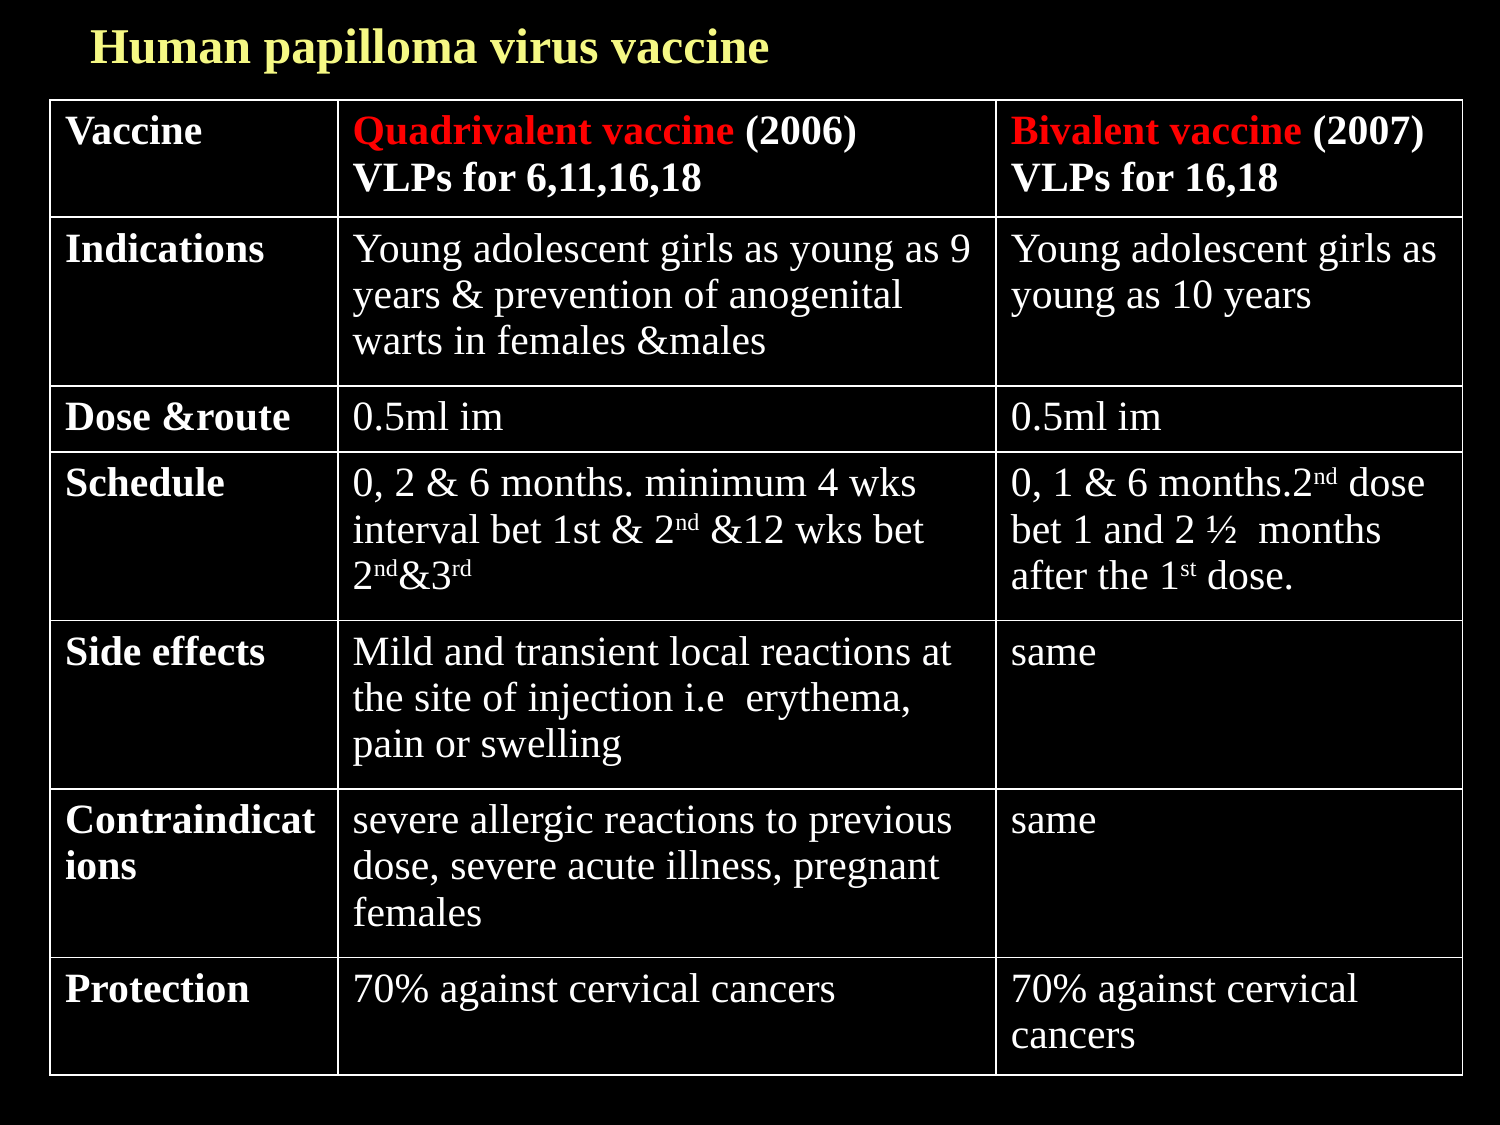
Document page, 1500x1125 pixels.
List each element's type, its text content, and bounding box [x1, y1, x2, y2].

table_cell Dose &route [51, 387, 337, 451]
table_cell same [997, 790, 1462, 957]
table_header Bivalent vaccine (2007) VLPs for 16,18 [997, 101, 1462, 216]
table_header Quadrivalent vaccine (2006) VLPs for 6,11,16,18 [339, 101, 995, 216]
table_cell Side effects [51, 621, 337, 788]
table_cell 70% against cervical cancers [997, 958, 1462, 1074]
table_cell severe allergic reactions to previous dose, severe acute illness, pregnant females [339, 790, 995, 957]
table_header Vaccine [51, 101, 337, 216]
table_cell Contraindications [51, 790, 337, 957]
table_cell Protection [51, 958, 337, 1074]
table_cell Schedule [51, 453, 337, 620]
title Human papilloma virus vaccine [75, 0, 1425, 99]
table_cell Indications [51, 218, 337, 385]
table_cell Mild and transient local reactions at the site of injection i.e erythema, pain or swelling [339, 621, 995, 788]
table_cell same [997, 621, 1462, 788]
table_cell 70% against cervical cancers [339, 958, 995, 1074]
table_cell 0.5ml im [997, 387, 1462, 451]
table_cell Young adolescent girls as young as 10 years [997, 218, 1462, 385]
table_cell 0.5ml im [339, 387, 995, 451]
table_cell Young adolescent girls as young as 9 years & prevention of anogenital warts in females &males [339, 218, 995, 385]
table_cell 0, 1 & 6 months.2nd dose bet 1 and 2 ½ months after the 1st dose. [997, 453, 1462, 620]
table_cell 0, 2 & 6 months. minimum 4 wks interval bet 1st & 2nd &12 wks bet 2nd&3rd [339, 453, 995, 620]
